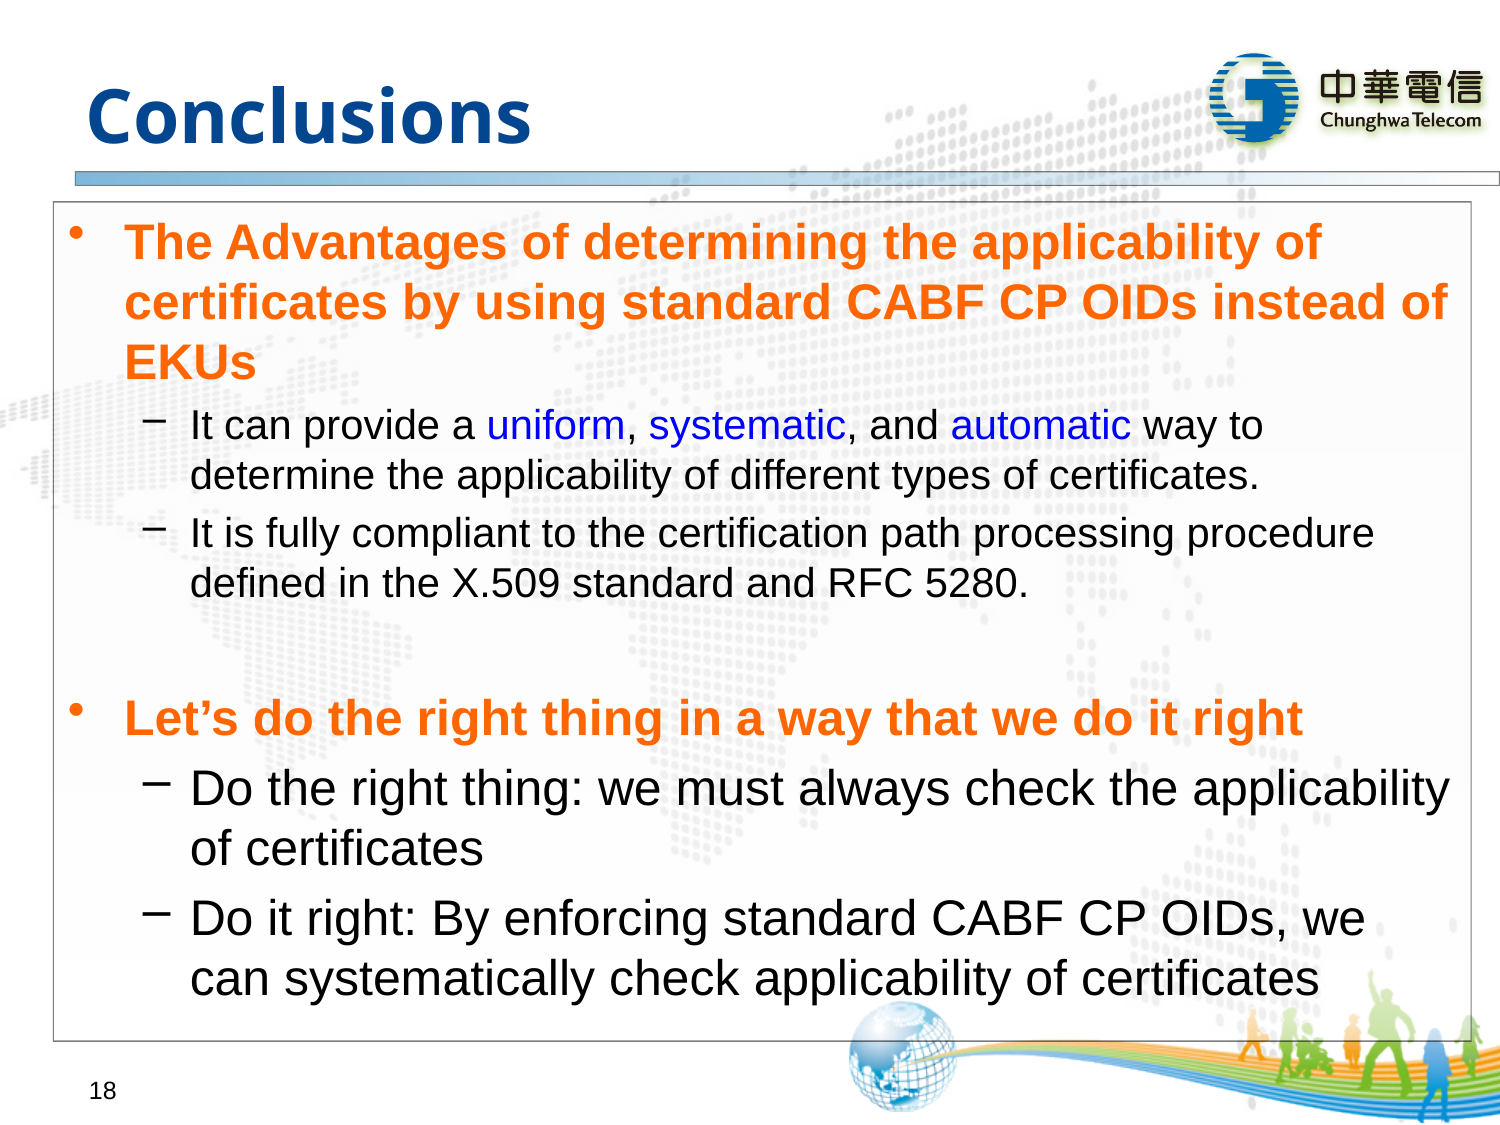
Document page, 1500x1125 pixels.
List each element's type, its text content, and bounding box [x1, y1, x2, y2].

picture [0, 0, 1500, 1125]
slide_number 18 [73, 1066, 425, 1106]
title Conclusions [70, 42, 1425, 184]
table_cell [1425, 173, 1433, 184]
list The Advantages of determining the applicability of certificates by using standard CABF CP OIDs instead of EKUs It can provide a uniform, systematic, and automatic way to determine the applicability of different types of certificates. It is fully compliant to the certification path processing procedure defined in the X.509 standard and RFC 5280. Let’s do the right thing in a way that we do it right Do the right thing: we must always check the applicability of certificates Do it right: By enforcing standard CABF CP OIDs, we can systematically check applicability of certificates [52, 201, 1472, 1042]
picture [1426, 1106, 1442, 1110]
picture [1424, 1112, 1441, 1116]
